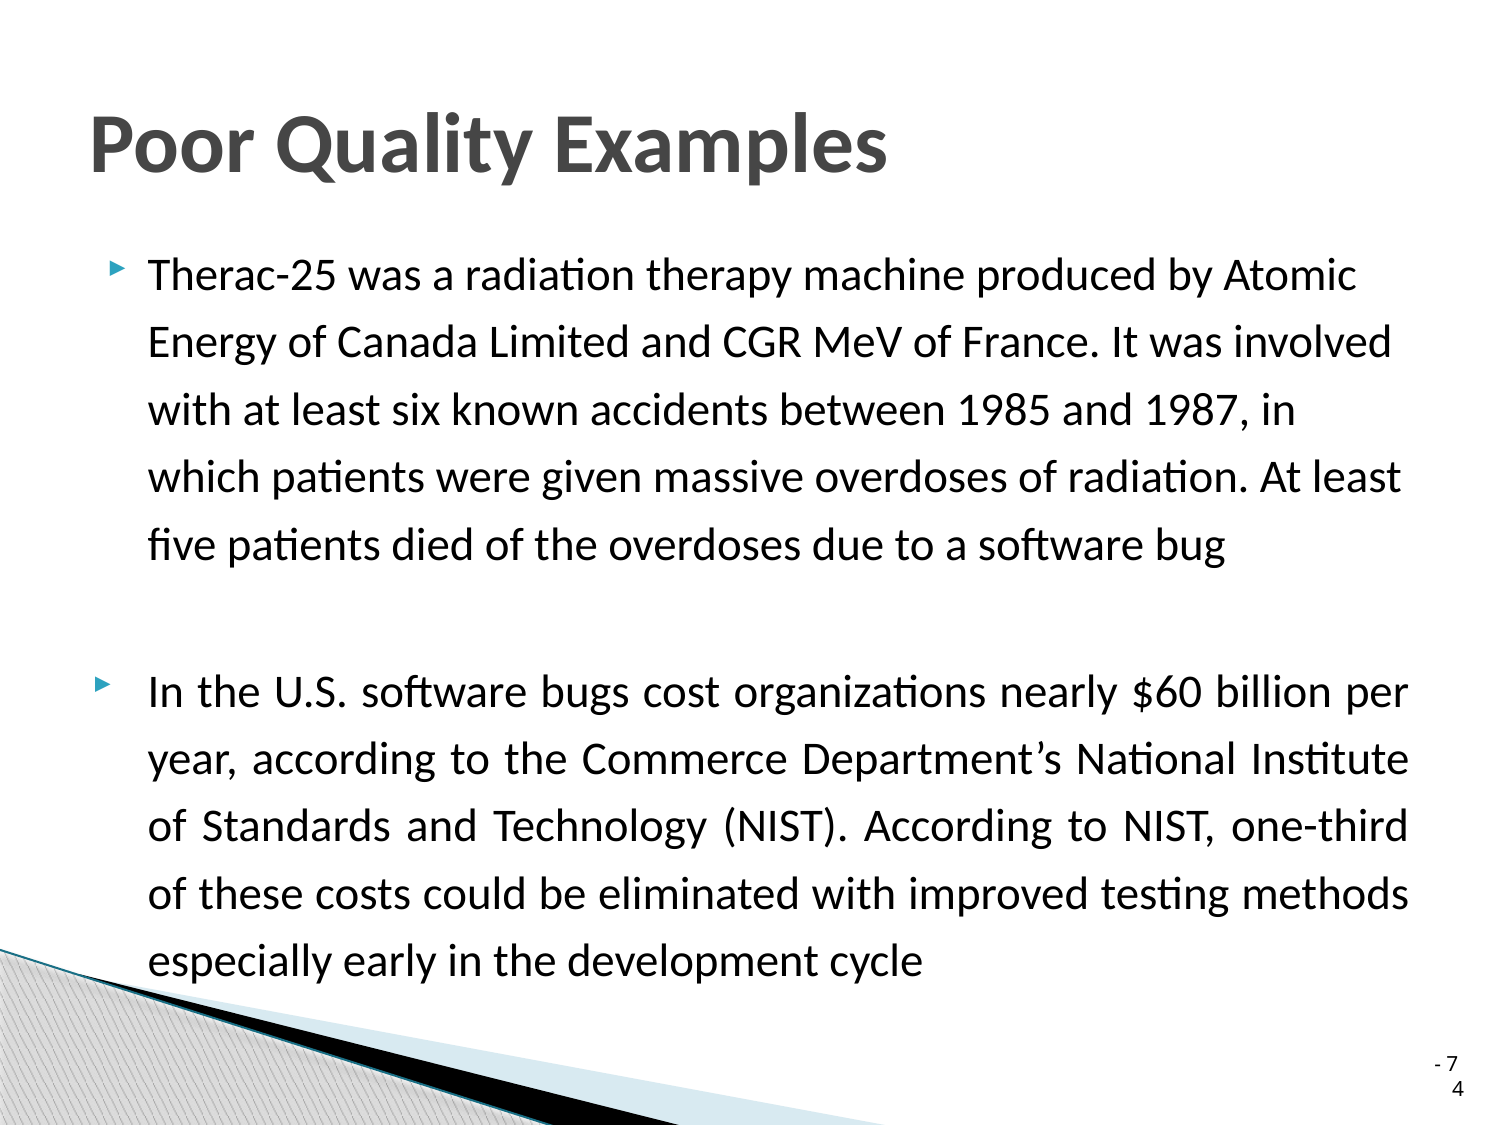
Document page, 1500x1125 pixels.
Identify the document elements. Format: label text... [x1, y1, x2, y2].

list Therac-25 was a radiation therapy machine produced by Atomic Energy of Canada Limited and CGR MeV of France. It was involved with at least six known accidents between 1985 and 1987, in which patients were given massive overdoses of radiation. At least five patients died of the overdoses due to a software bug In the U.S. software bugs cost organizations nearly $60 billion per year, according to the Commerce Department’s National Institute of Standards and Technology (NIST). According to NIST, one-third of these costs could be eliminated with improved testing methods especially early in the development cycle [75, 224, 1425, 1013]
title Poor Quality Examples [75, 45, 1425, 224]
slide_number 7 - 4 [1418, 1051, 1479, 1112]
